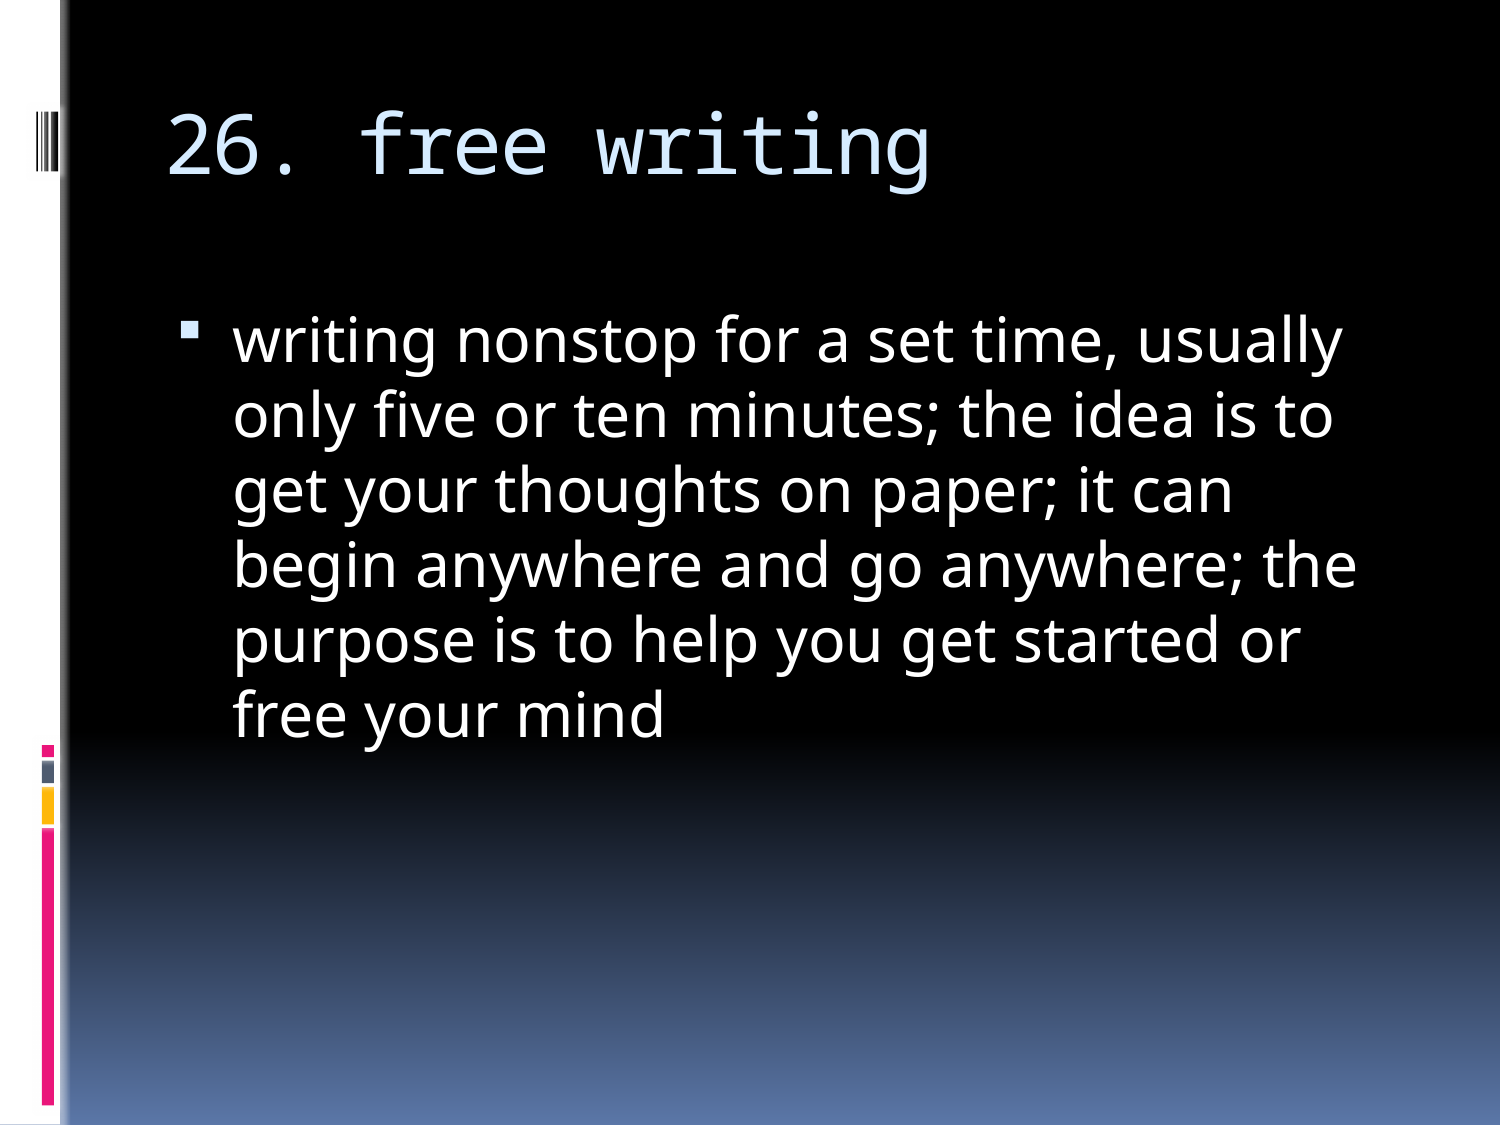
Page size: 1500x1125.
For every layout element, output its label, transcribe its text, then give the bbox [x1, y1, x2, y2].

list writing nonstop for a set time, usually only five or ten minutes; the idea is to get your thoughts on paper; it can begin anywhere and go anywhere; the purpose is to help you get started or free your mind [150, 292, 1425, 1043]
title 26. free writing [150, 83, 1425, 234]
